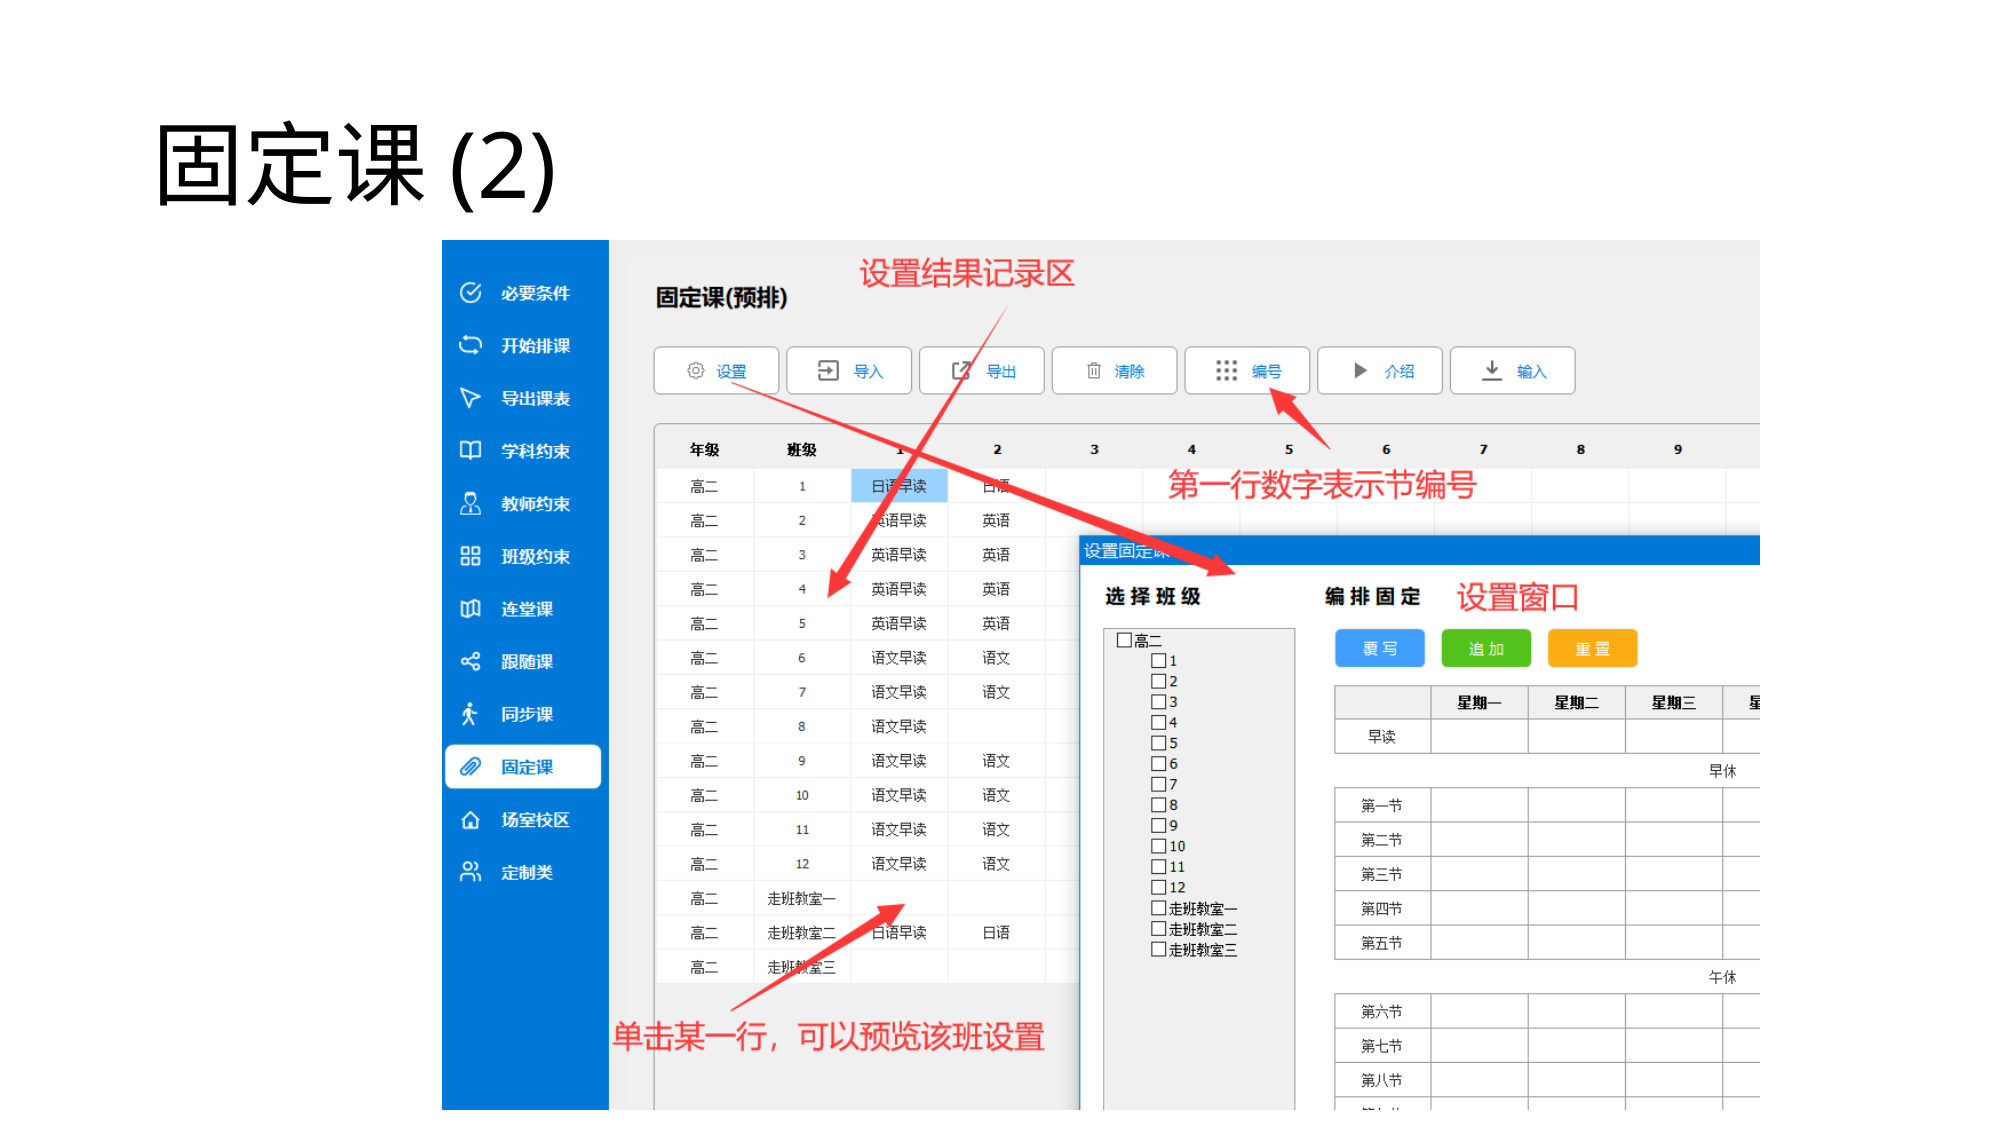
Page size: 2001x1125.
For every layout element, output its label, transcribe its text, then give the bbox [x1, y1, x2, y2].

title 固定课(2) [137, 59, 1863, 278]
picture [442, 240, 1760, 1110]
